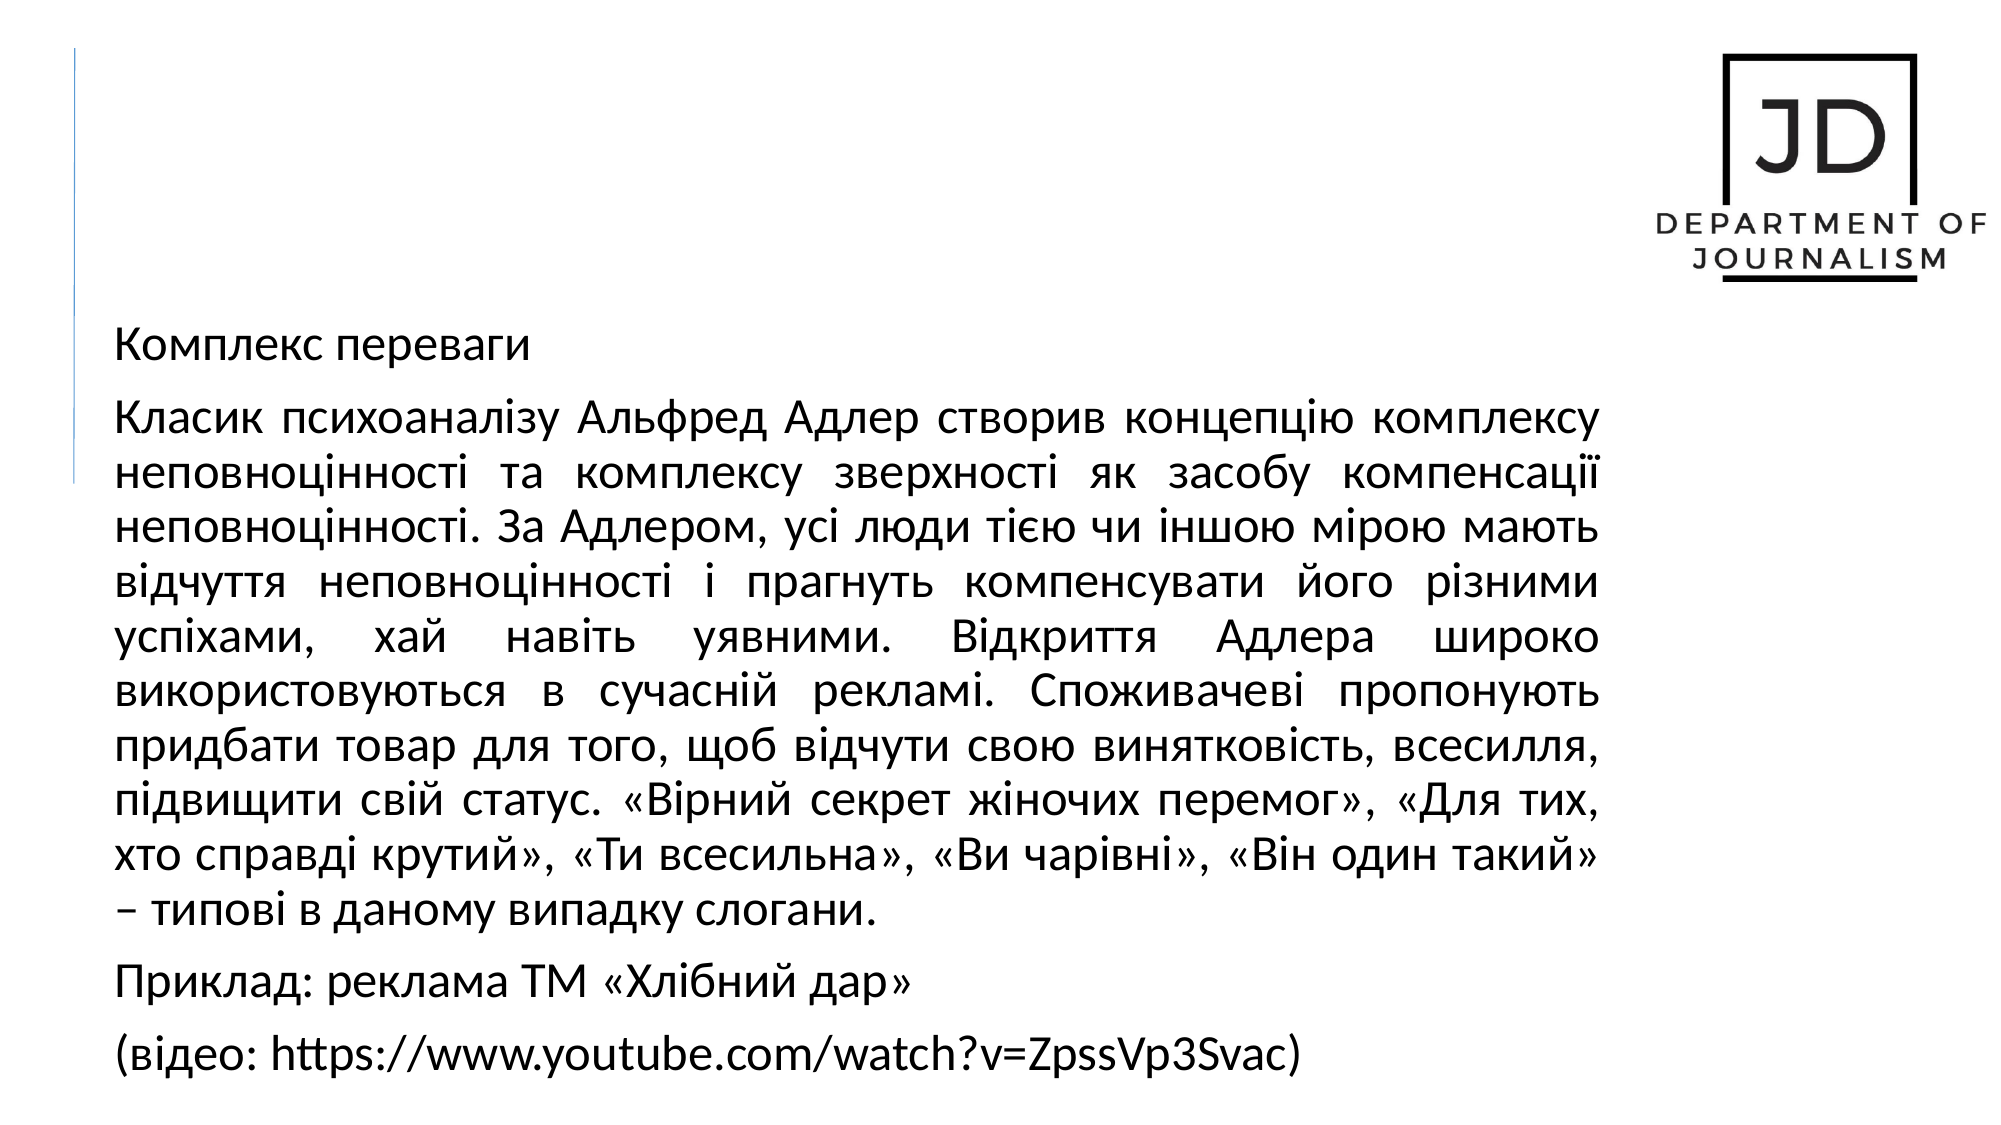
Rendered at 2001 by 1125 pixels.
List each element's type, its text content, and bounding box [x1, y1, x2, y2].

picture [1641, 0, 2000, 358]
list Комплекс переваги Класик психоаналізу Альфред Адлер створив концепцію комплексу неповноцінності та комплексу зверхності як засобу компенсації неповноцінності. За Адлером, усі люди тією чи іншою мірою мають відчуття неповноцінності і прагнуть компенсувати його різними успіхами, хай навіть уявними. Відкриття Адлера широко використовуються в сучасній рекламі. Споживачеві пропонують придбати товар для того, щоб відчути свою винятковість, всесилля, підвищити свій статус. «Вірний секрет жіночих перемог», «Для тих, хто справді крутий», «Ти всесильна», «Ви чарівні», «Він один такий» – типові в даному випадку слогани. Приклад: реклама ТМ «Хлібний дар» (відео: https://www.youtube.com/watch?v=ZpssVp3Svac) [99, 309, 1617, 1096]
